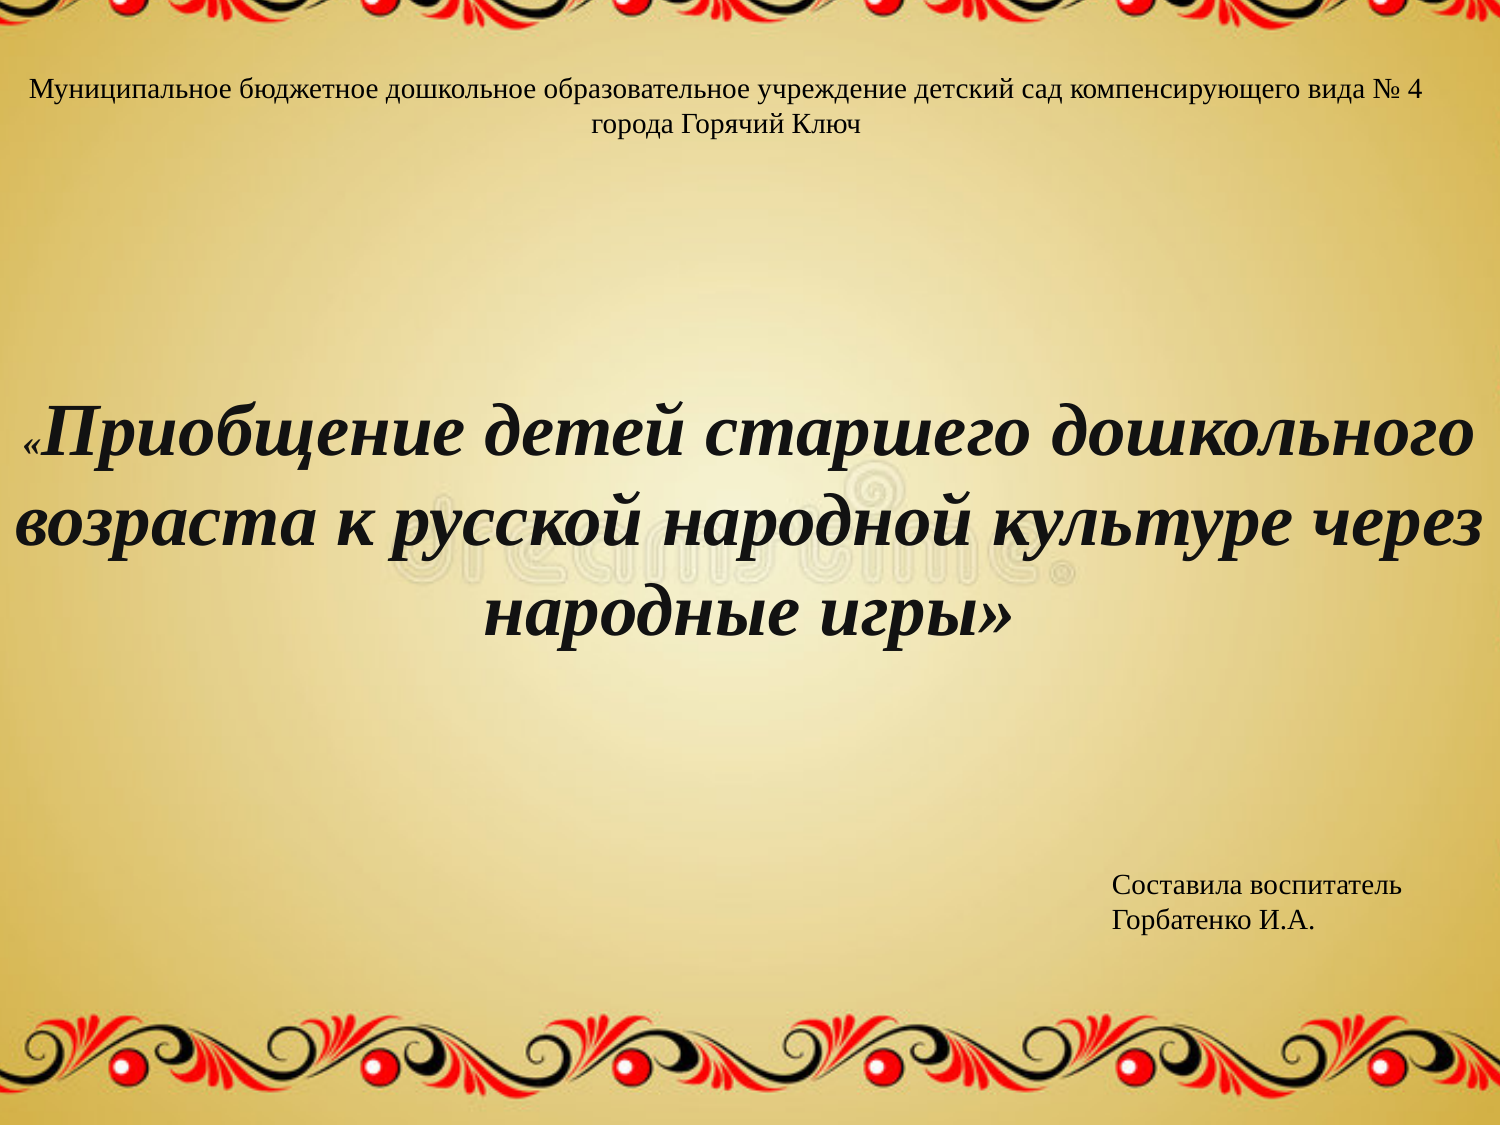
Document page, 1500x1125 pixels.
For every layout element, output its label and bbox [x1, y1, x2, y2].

list [0, 0, 1500, 1125]
